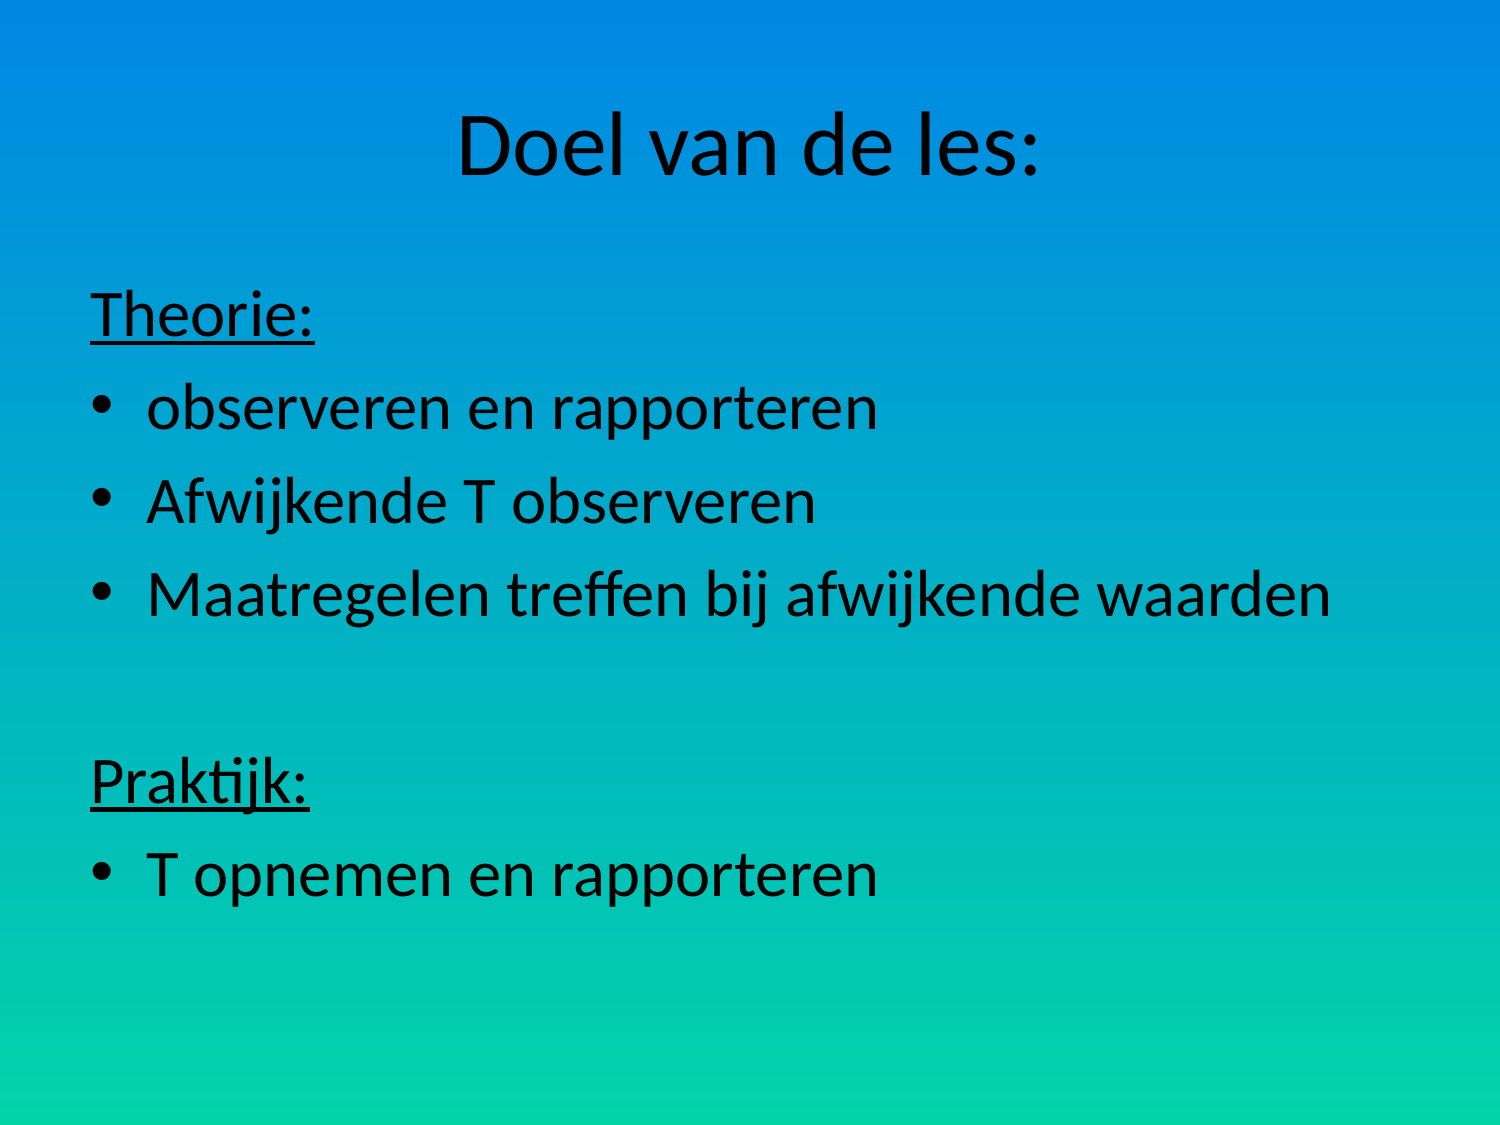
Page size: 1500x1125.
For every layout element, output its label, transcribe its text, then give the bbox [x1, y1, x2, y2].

title Doel van de les: [75, 45, 1425, 233]
list Theorie: observeren en rapporteren Afwijkende T observeren Maatregelen treffen bij afwijkende waarden Praktijk: T opnemen en rapporteren [75, 262, 1425, 1005]
